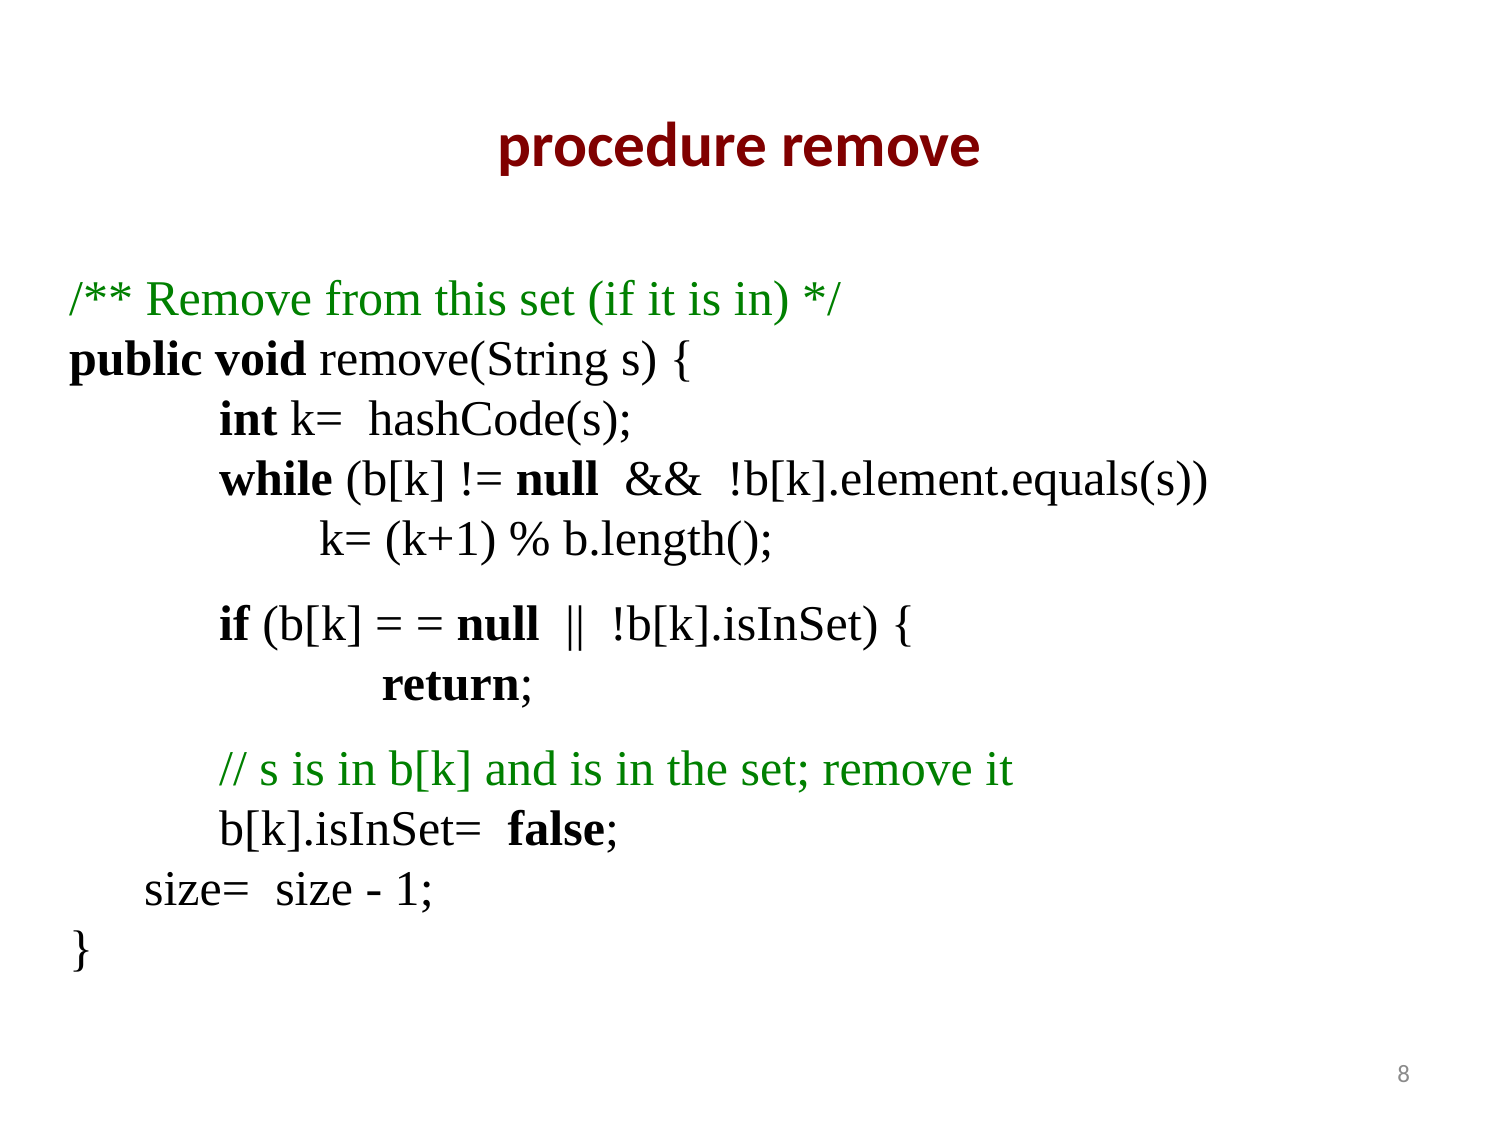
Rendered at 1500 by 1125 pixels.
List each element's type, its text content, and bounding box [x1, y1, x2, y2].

list /** Remove from this set (if it is in) */ public void remove(String s) { int k= hashCode(s); while (b[k] != null && !b[k].element.equals(s)) k= (k+1) % b.length(); if (b[k] = = null || !b[k].isInSet) { return; // s is in b[k] and is in the set; remove it b[k].isInSet= false; size= size - 1; } [54, 257, 1405, 1058]
title procedure remove [481, 93, 998, 189]
slide_number 8 [1074, 1042, 1425, 1103]
